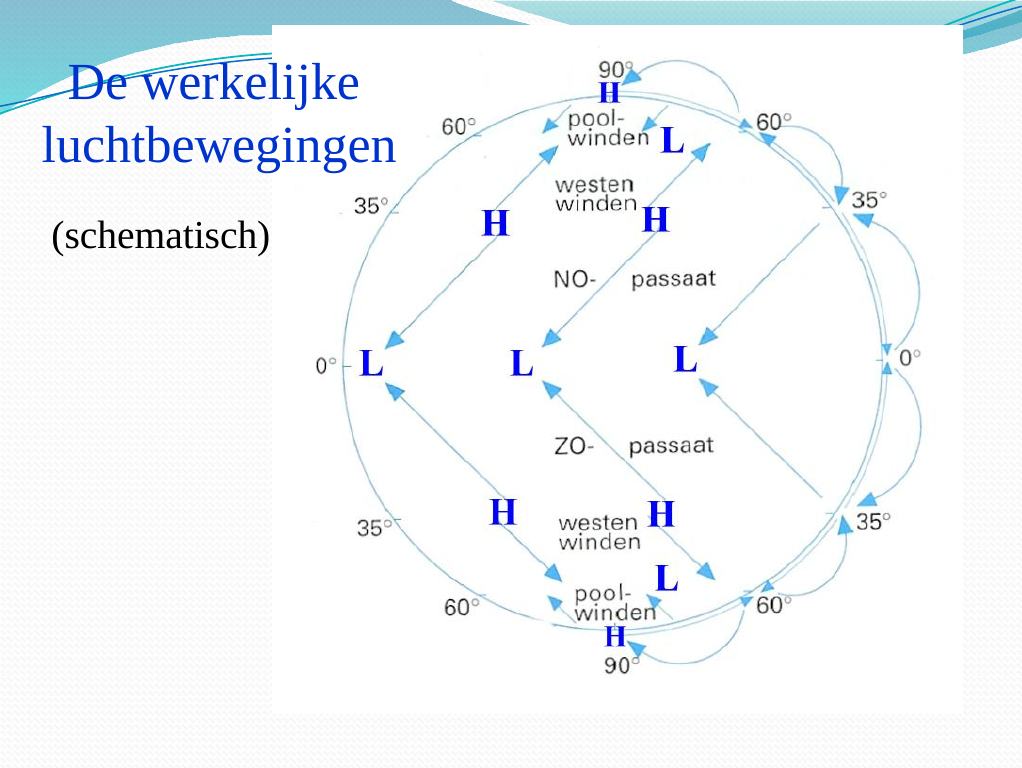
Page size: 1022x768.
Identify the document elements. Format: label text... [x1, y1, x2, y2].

text_box (schematisch) [41, 203, 265, 262]
text_box De werkelijke luchtbewegingen [31, 42, 265, 178]
picture [272, 25, 963, 714]
